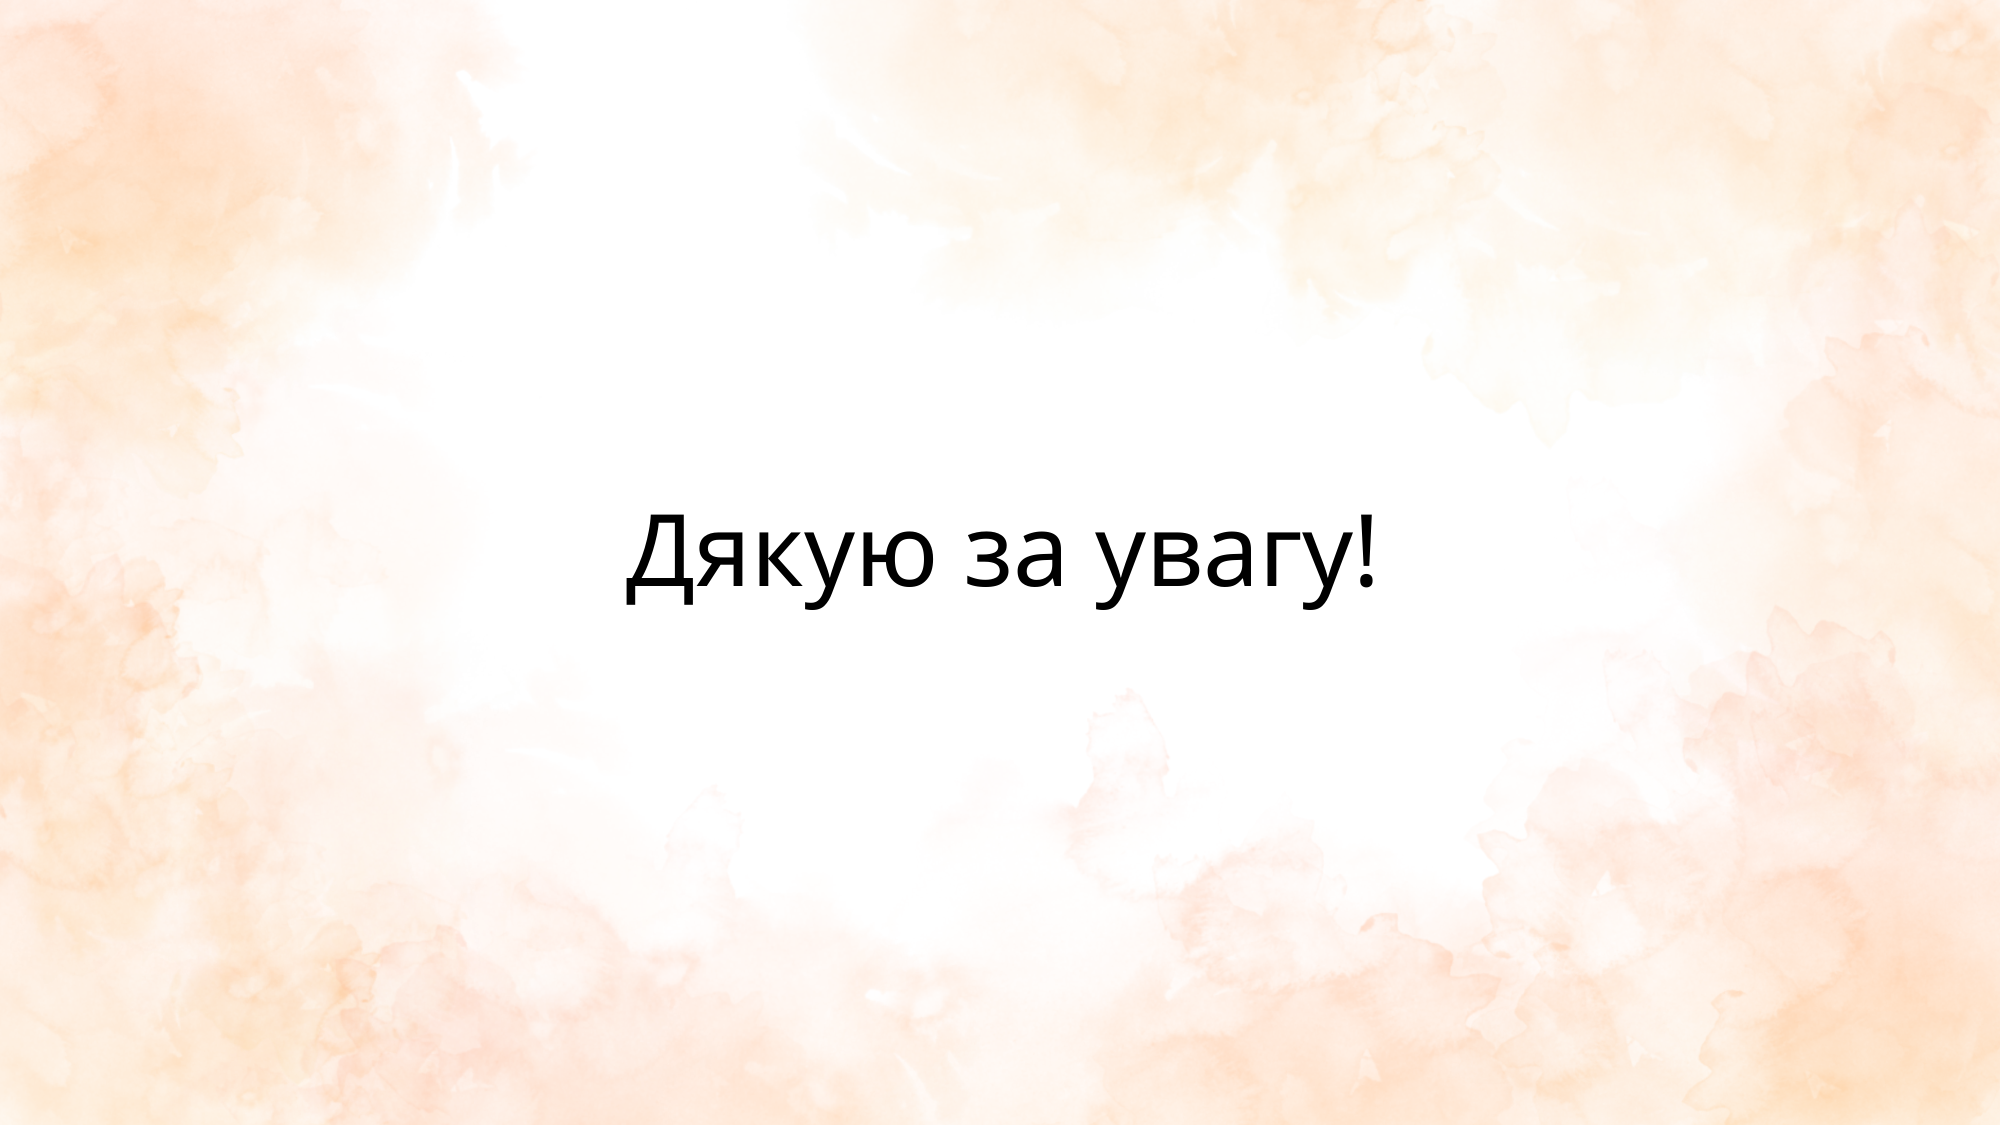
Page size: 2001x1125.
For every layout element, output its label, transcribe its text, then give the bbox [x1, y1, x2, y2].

title Дякую за увагу! [553, 445, 1448, 663]
picture [0, 0, 2000, 1125]
